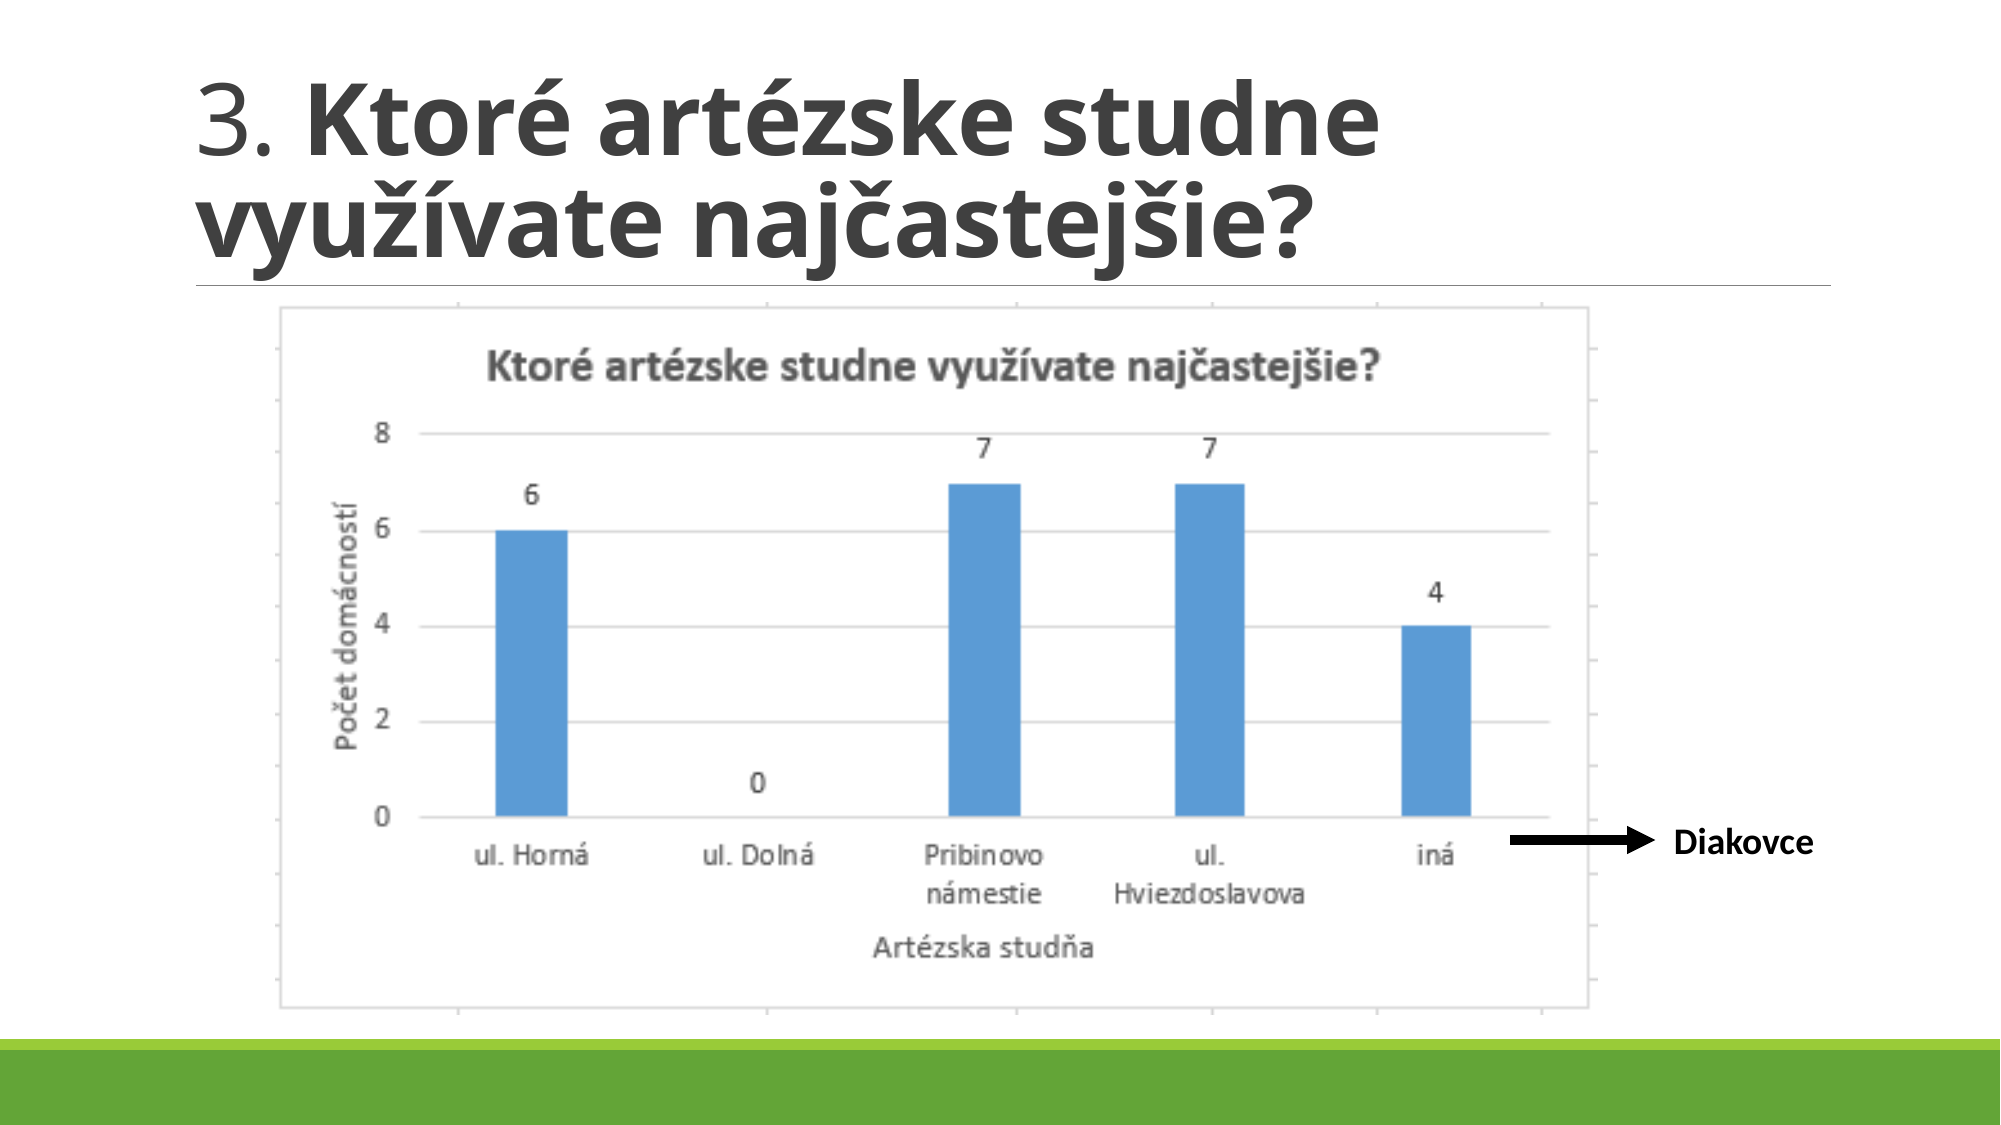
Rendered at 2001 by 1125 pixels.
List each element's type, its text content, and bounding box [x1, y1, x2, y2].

title 3. Ktoré artézske studne využívate najčastejšie? [180, 47, 1830, 285]
text_box Diakovce [1659, 809, 1830, 870]
picture [274, 301, 1598, 1016]
